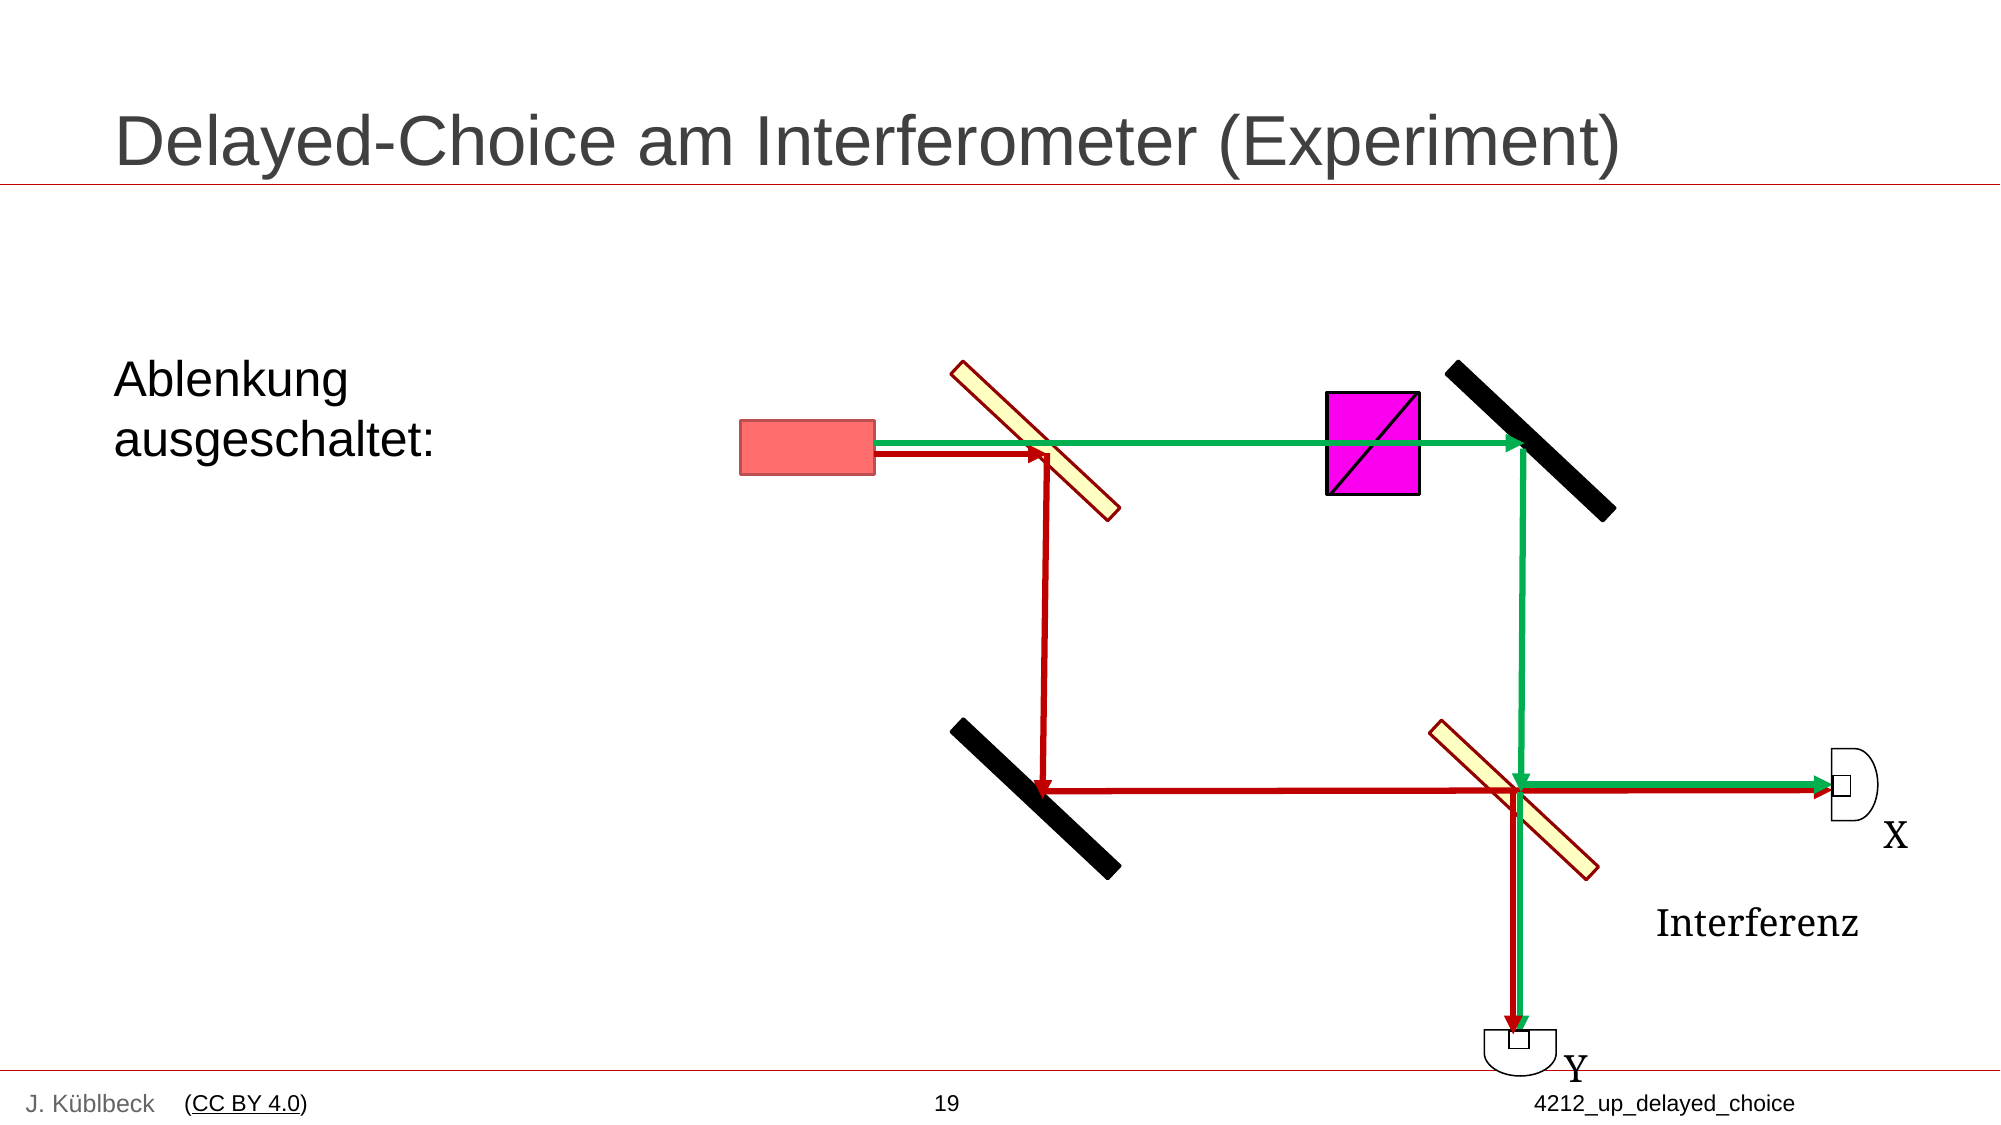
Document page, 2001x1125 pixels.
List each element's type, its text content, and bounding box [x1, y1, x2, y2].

list Ablenkung ausgeschaltet: [98, 278, 930, 1035]
text_box Y [1549, 1045, 1603, 1098]
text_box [1496, 1016, 1544, 1090]
text_box [1838, 748, 1878, 821]
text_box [739, 420, 1833, 1035]
text_box Interferenz [1838, 891, 1875, 952]
text_box [1838, 775, 1851, 796]
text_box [1326, 391, 1420, 417]
text_box X [1868, 804, 1924, 864]
title Delayed-Choice am Interferometer (Experiment) [99, 90, 1900, 185]
